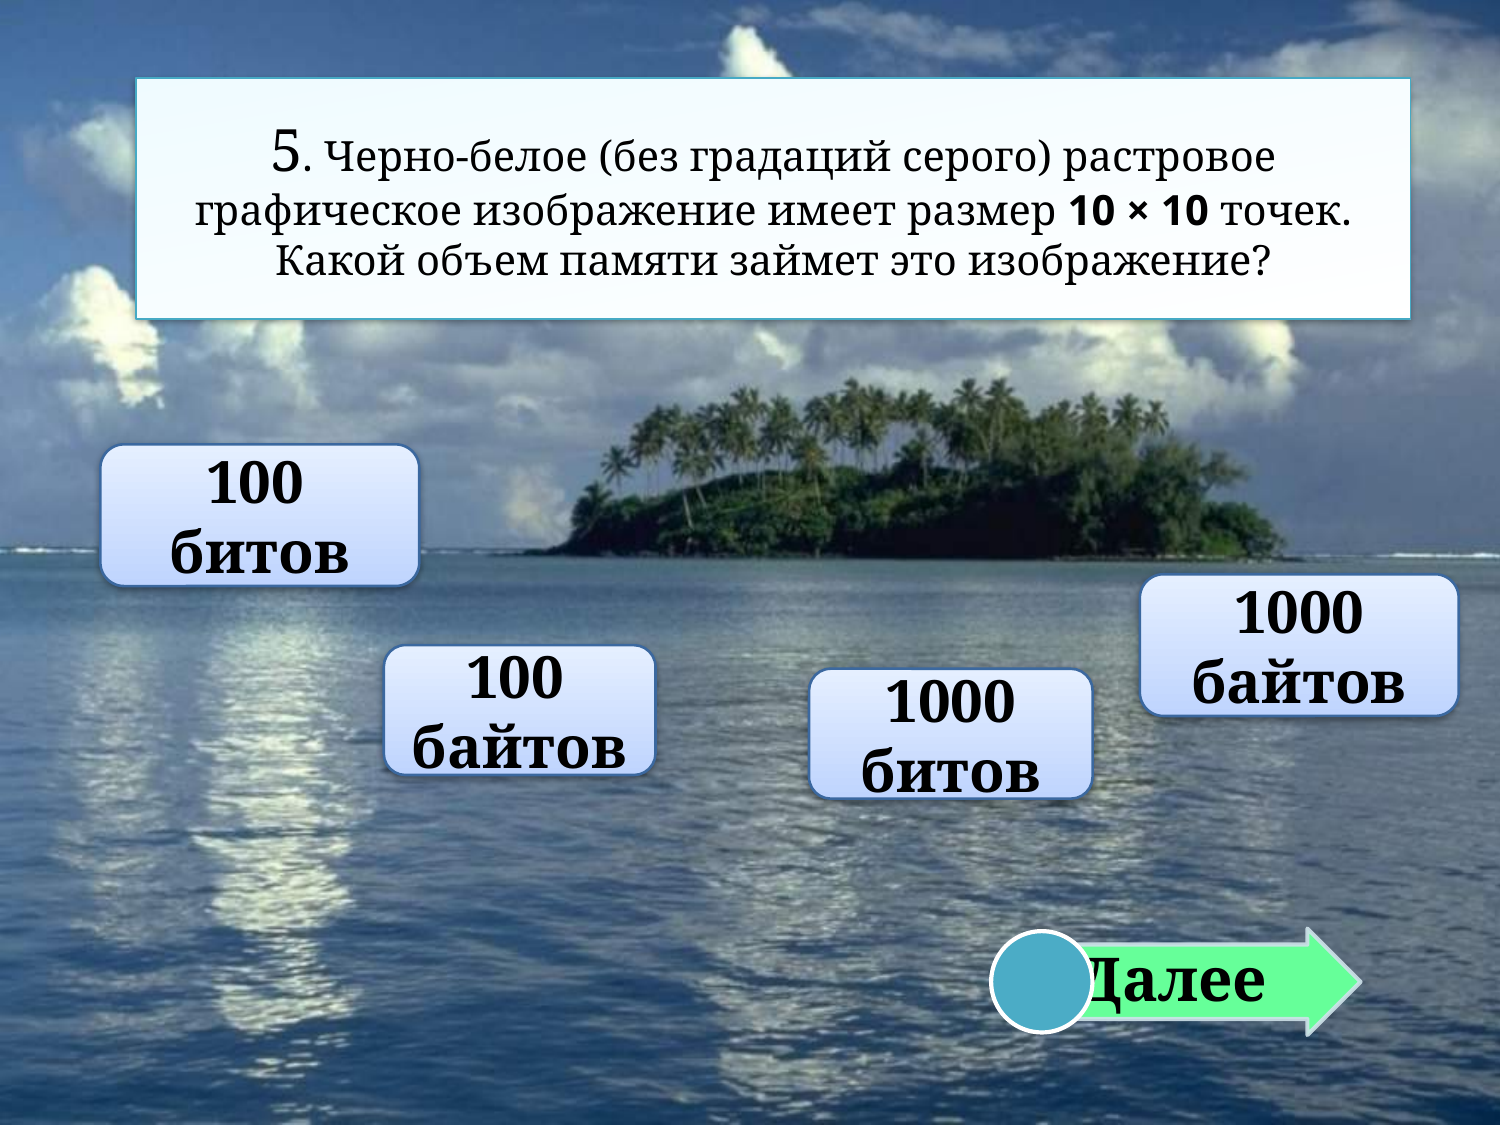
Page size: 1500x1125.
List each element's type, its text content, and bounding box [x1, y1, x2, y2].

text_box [950, 892, 1428, 1071]
text_box 100 байтов [382, 644, 657, 776]
text_box 1000 байтов [1139, 573, 1460, 717]
text_box 1000 битов [808, 667, 1094, 800]
title 5. Черно-белое (без градаций серого) растровое графическое изображение имеет размер 10 × 10 точек. Какой объем памяти займет это изображение? [135, 77, 1411, 320]
picture [0, 0, 1500, 1125]
text_box 100 битов [99, 443, 421, 587]
